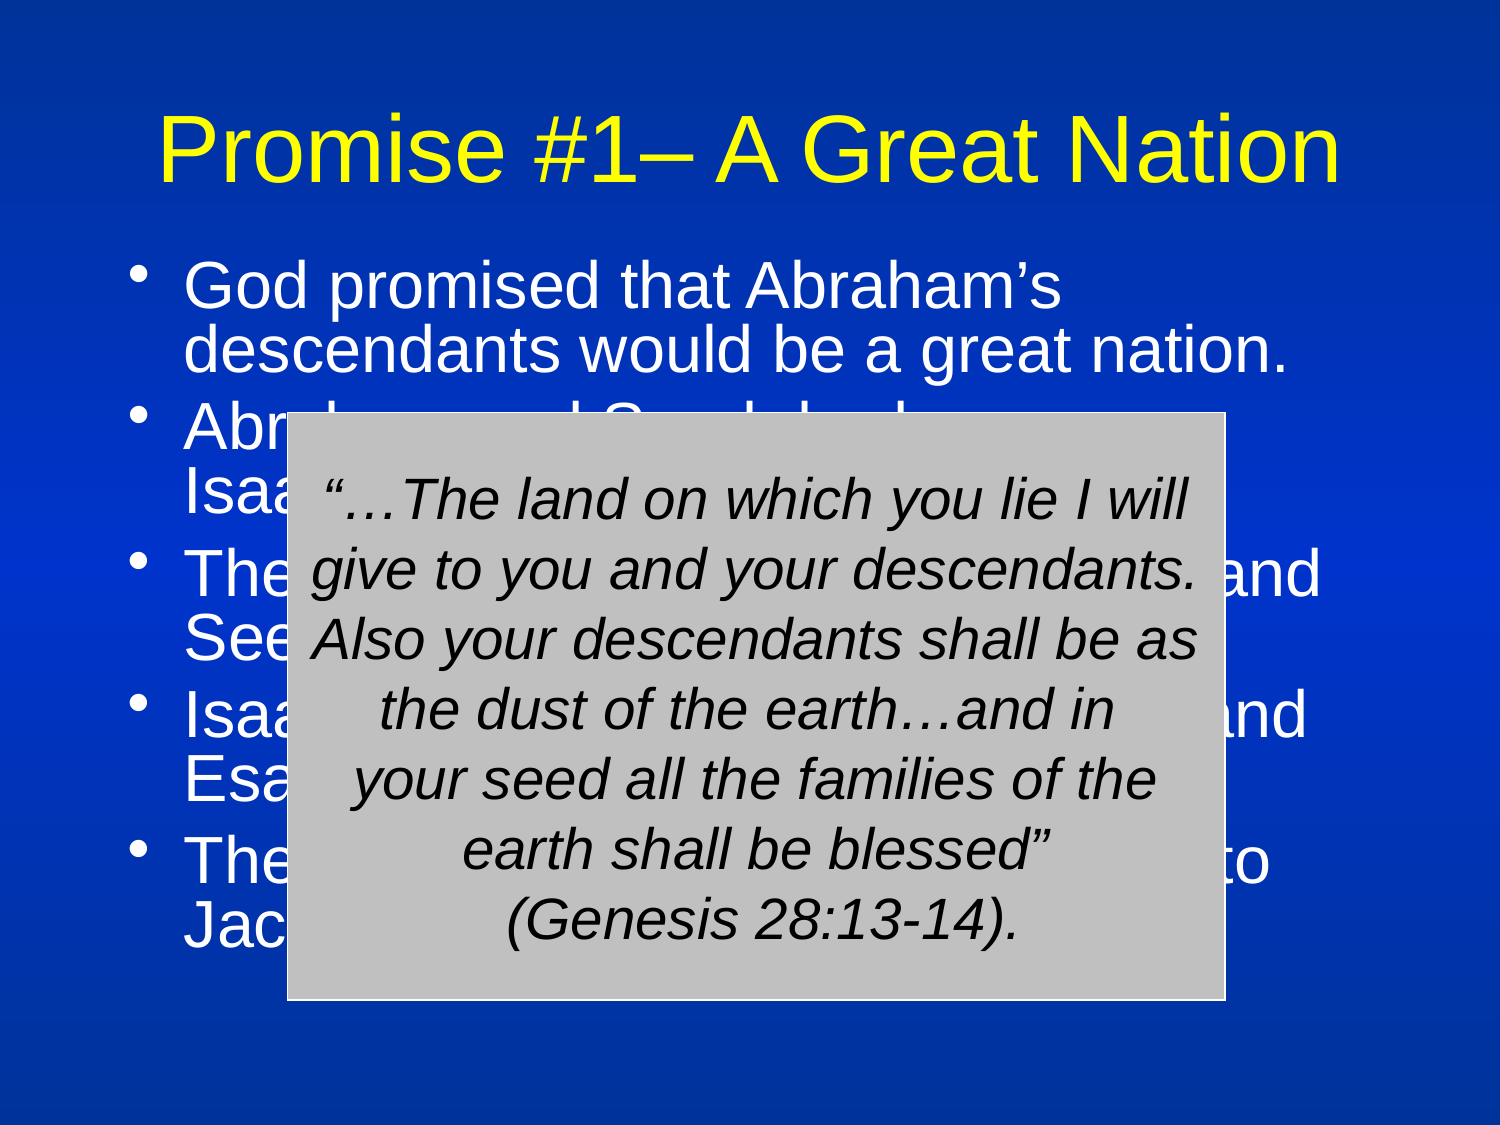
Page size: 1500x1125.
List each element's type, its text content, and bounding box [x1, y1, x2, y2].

text_box The three promises (Nation, Land, and Seed) are passed on to Isaac. Isaac has two sons (twins), Jacob and Esau. [1225, 537, 1388, 813]
list God promised that Abraham’s descendants would be a great nation. Abraham and Sarah had one son– Isaac. [112, 249, 1388, 537]
text_box “…The land on which you lie I will give to you and your descendants. Also your descendants shall be as the dust of the earth…and in your seed all the families of the earth shall be blessed” (Genesis 28:13-14). [287, 412, 1225, 1000]
text_box The three promises (Nation, Land, and Seed) are passed on to Isaac. Isaac has two sons (twins), Jacob and Esau. [112, 537, 287, 813]
title Promise #1– A Great Nation [37, 50, 1463, 238]
text_box The three promises are passed on to Jacob. [112, 825, 1388, 1013]
